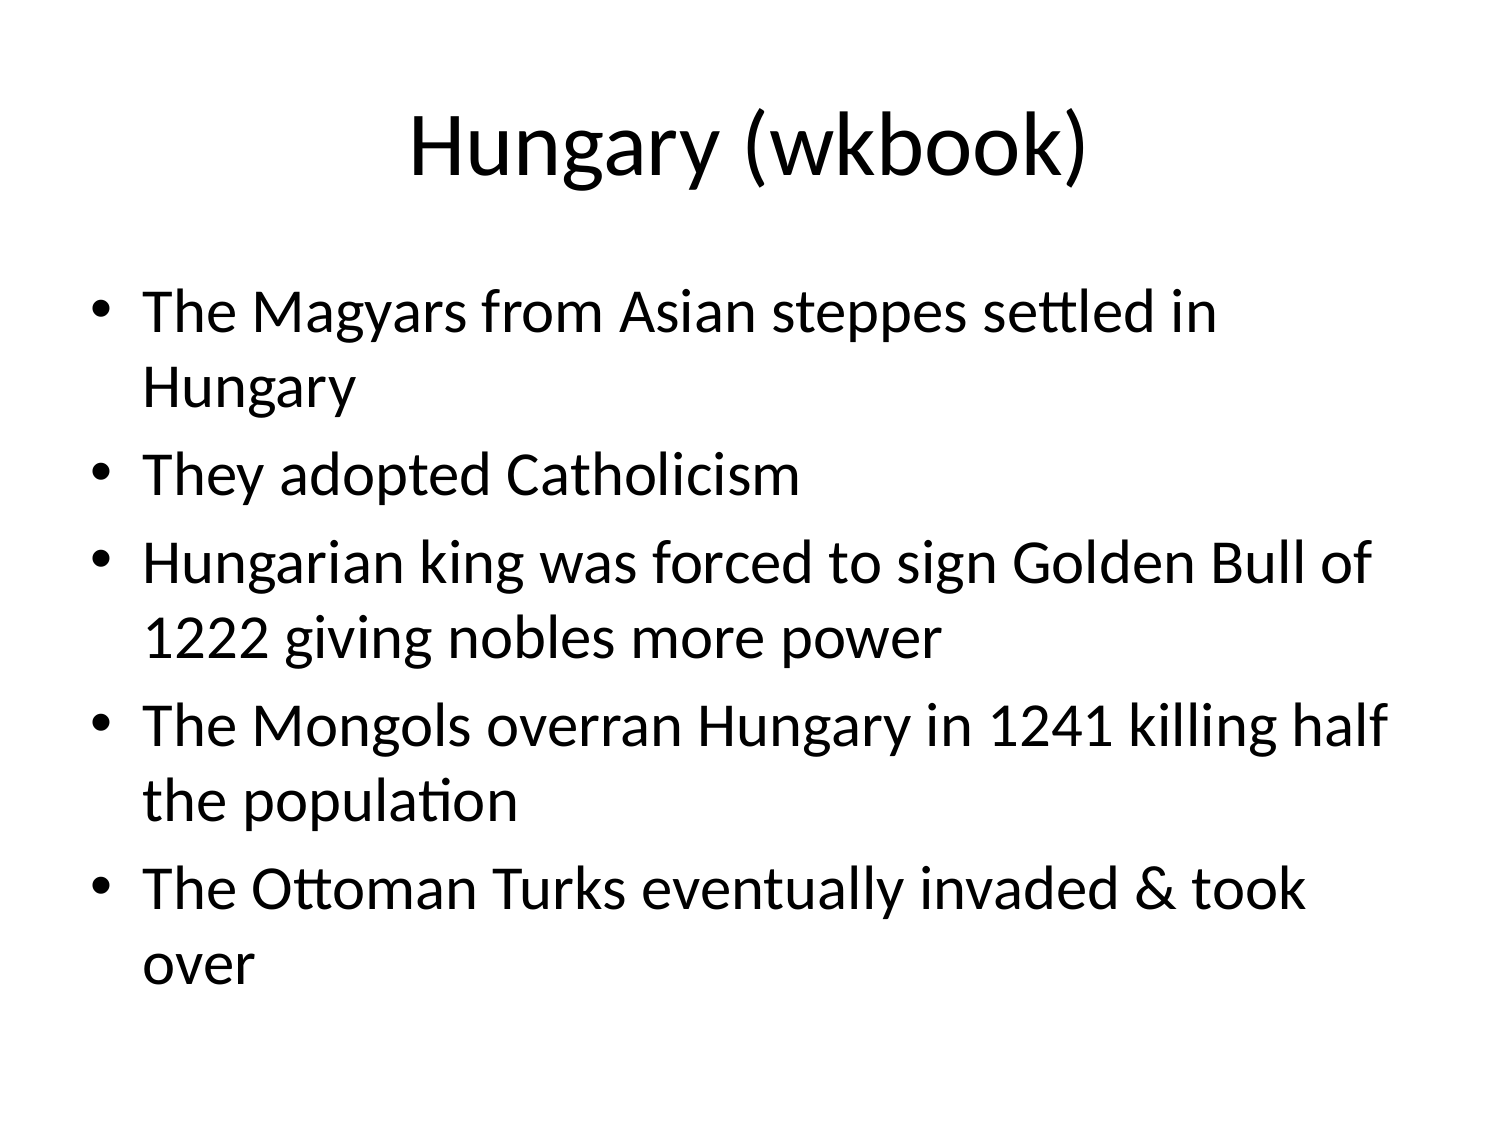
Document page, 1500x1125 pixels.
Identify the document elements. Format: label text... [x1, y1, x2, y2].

title Hungary (wkbook) [75, 45, 1425, 233]
list The Magyars from Asian steppes settled in Hungary They adopted Catholicism Hungarian king was forced to sign Golden Bull of 1222 giving nobles more power The Mongols overran Hungary in 1241 killing half the population The Ottoman Turks eventually invaded & took over [75, 262, 1425, 1005]
